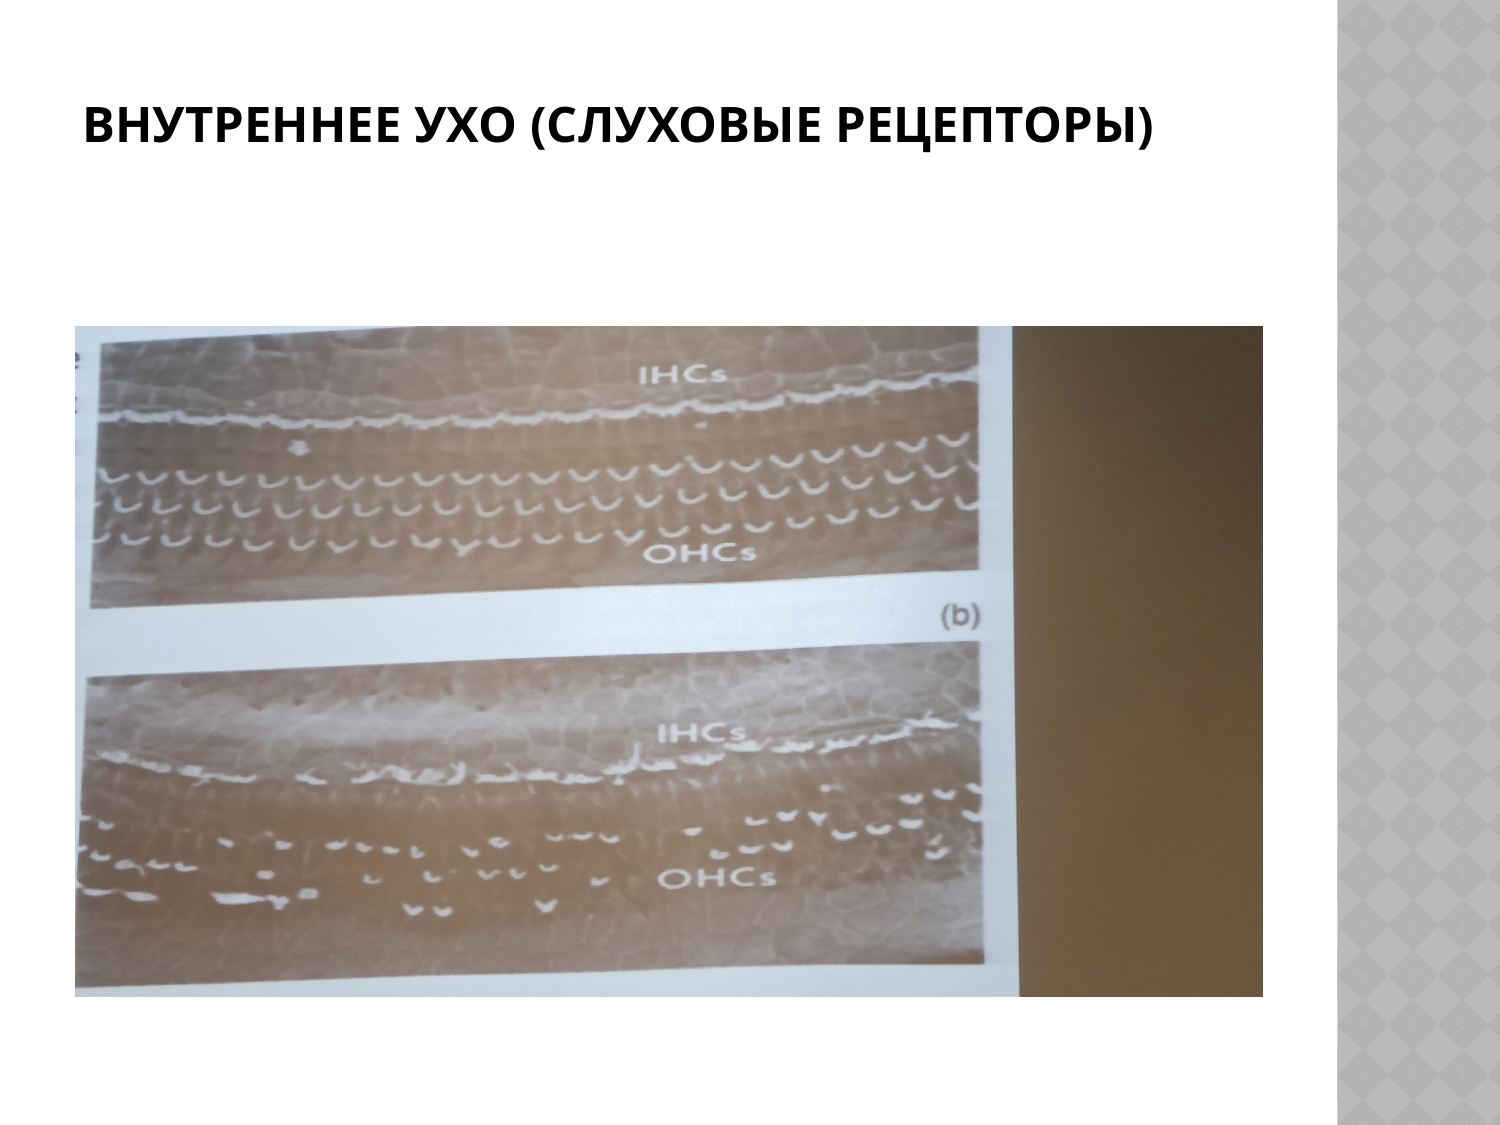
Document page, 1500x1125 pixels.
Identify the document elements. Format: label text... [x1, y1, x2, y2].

title Внутреннее ухо (слуховые рецепторы) [75, 52, 1263, 153]
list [74, 325, 1263, 998]
